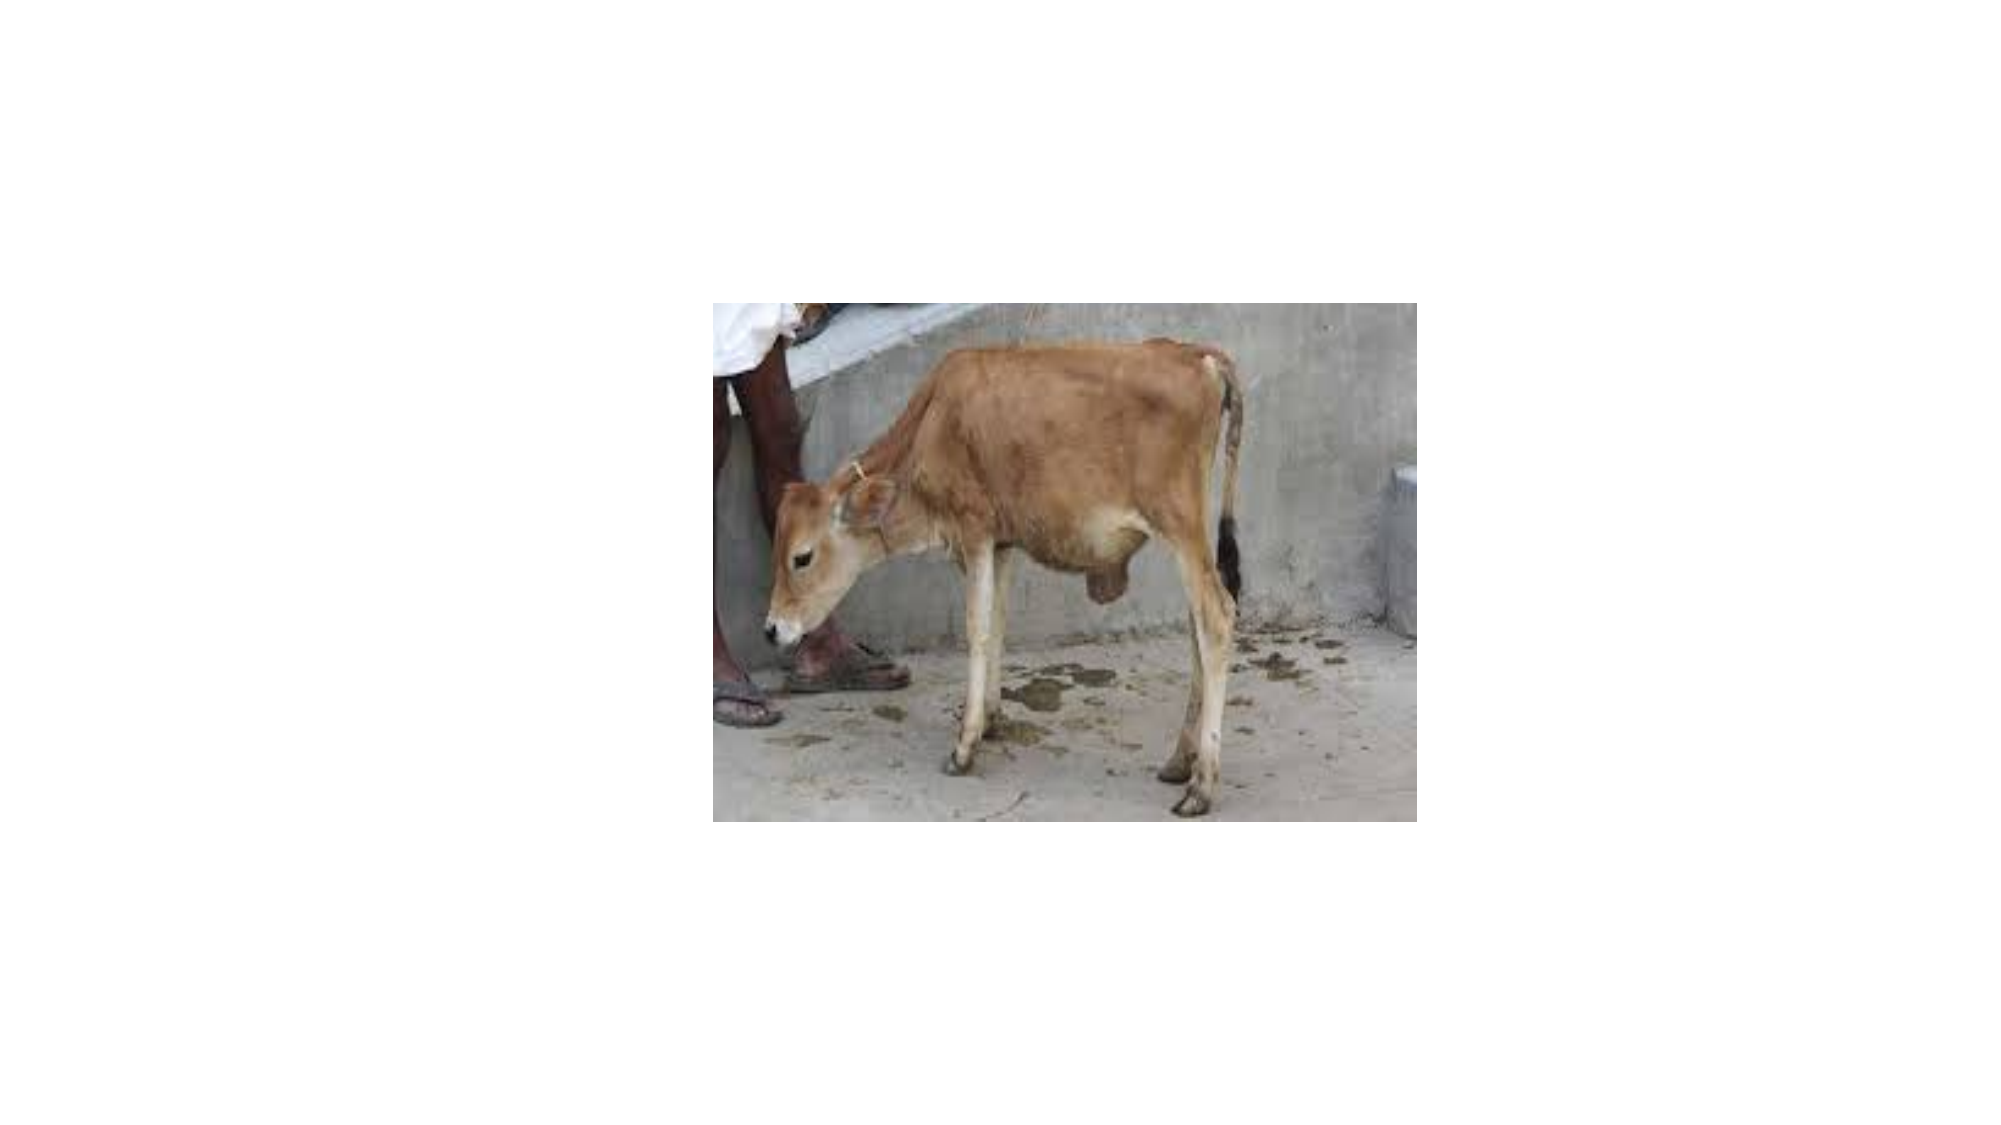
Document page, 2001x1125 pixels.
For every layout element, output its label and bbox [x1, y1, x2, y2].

list [712, 303, 1417, 822]
